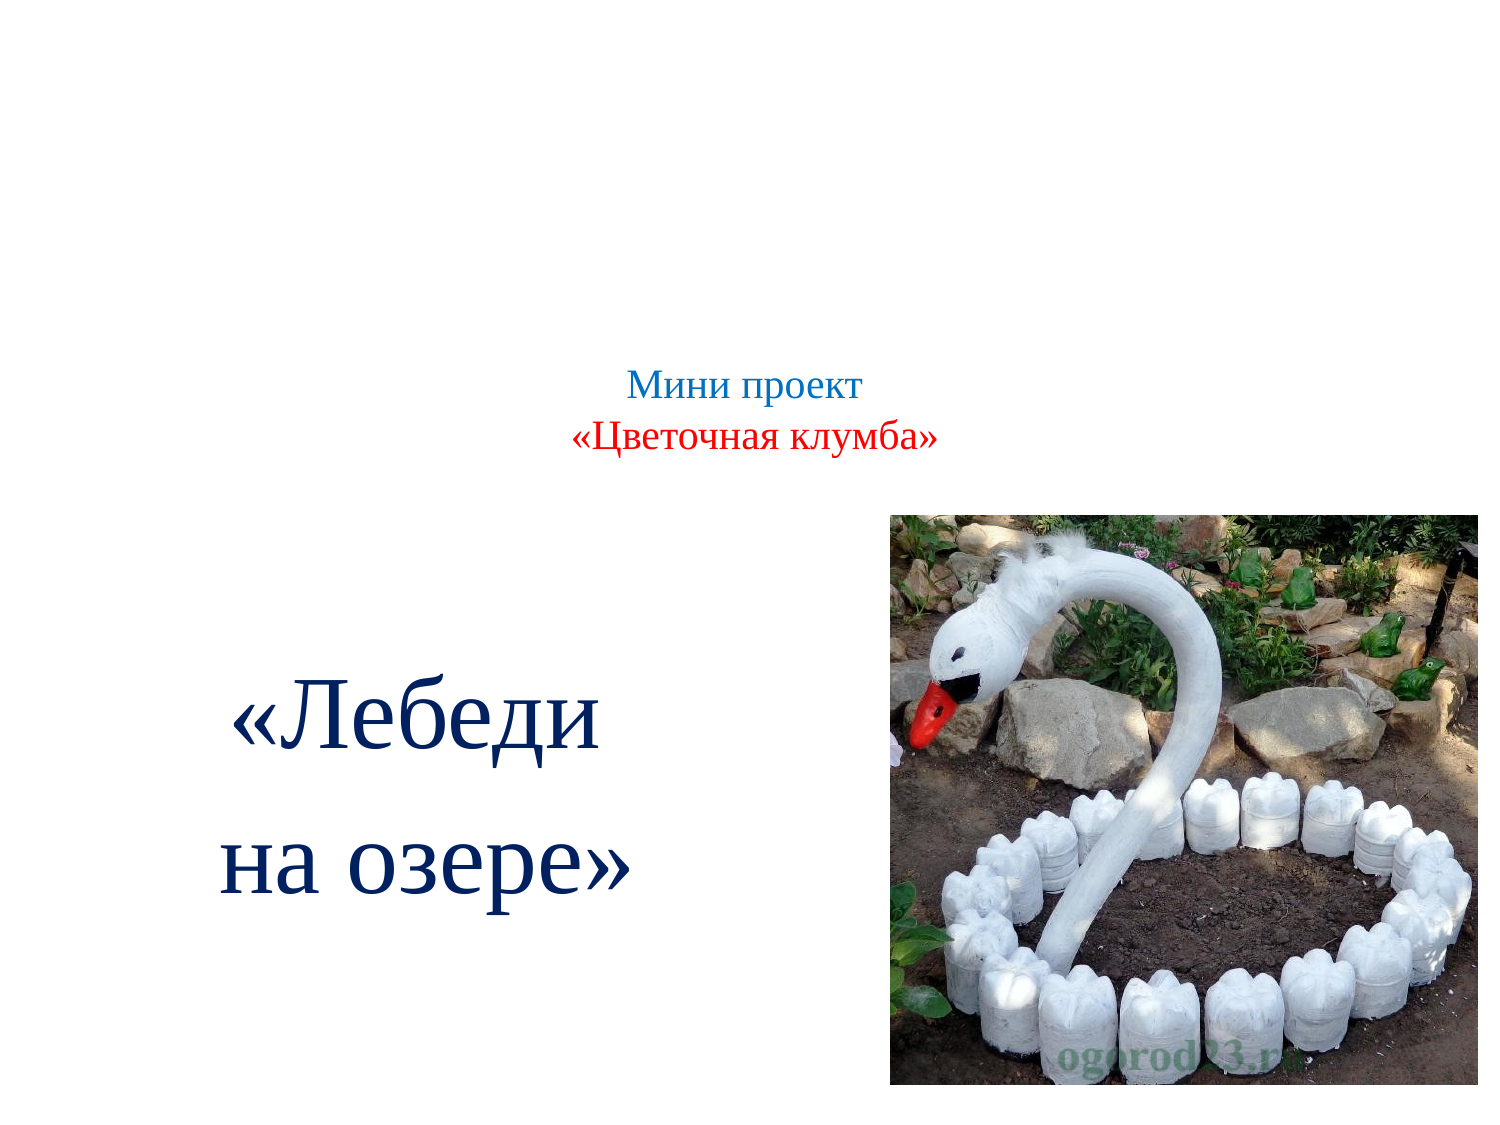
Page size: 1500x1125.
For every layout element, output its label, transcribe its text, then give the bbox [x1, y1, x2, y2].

subtitle «Лебеди на озере» [0, 637, 856, 925]
picture [890, 515, 1478, 1085]
title Мини проект «Цветочная клумба» [112, 349, 1388, 591]
